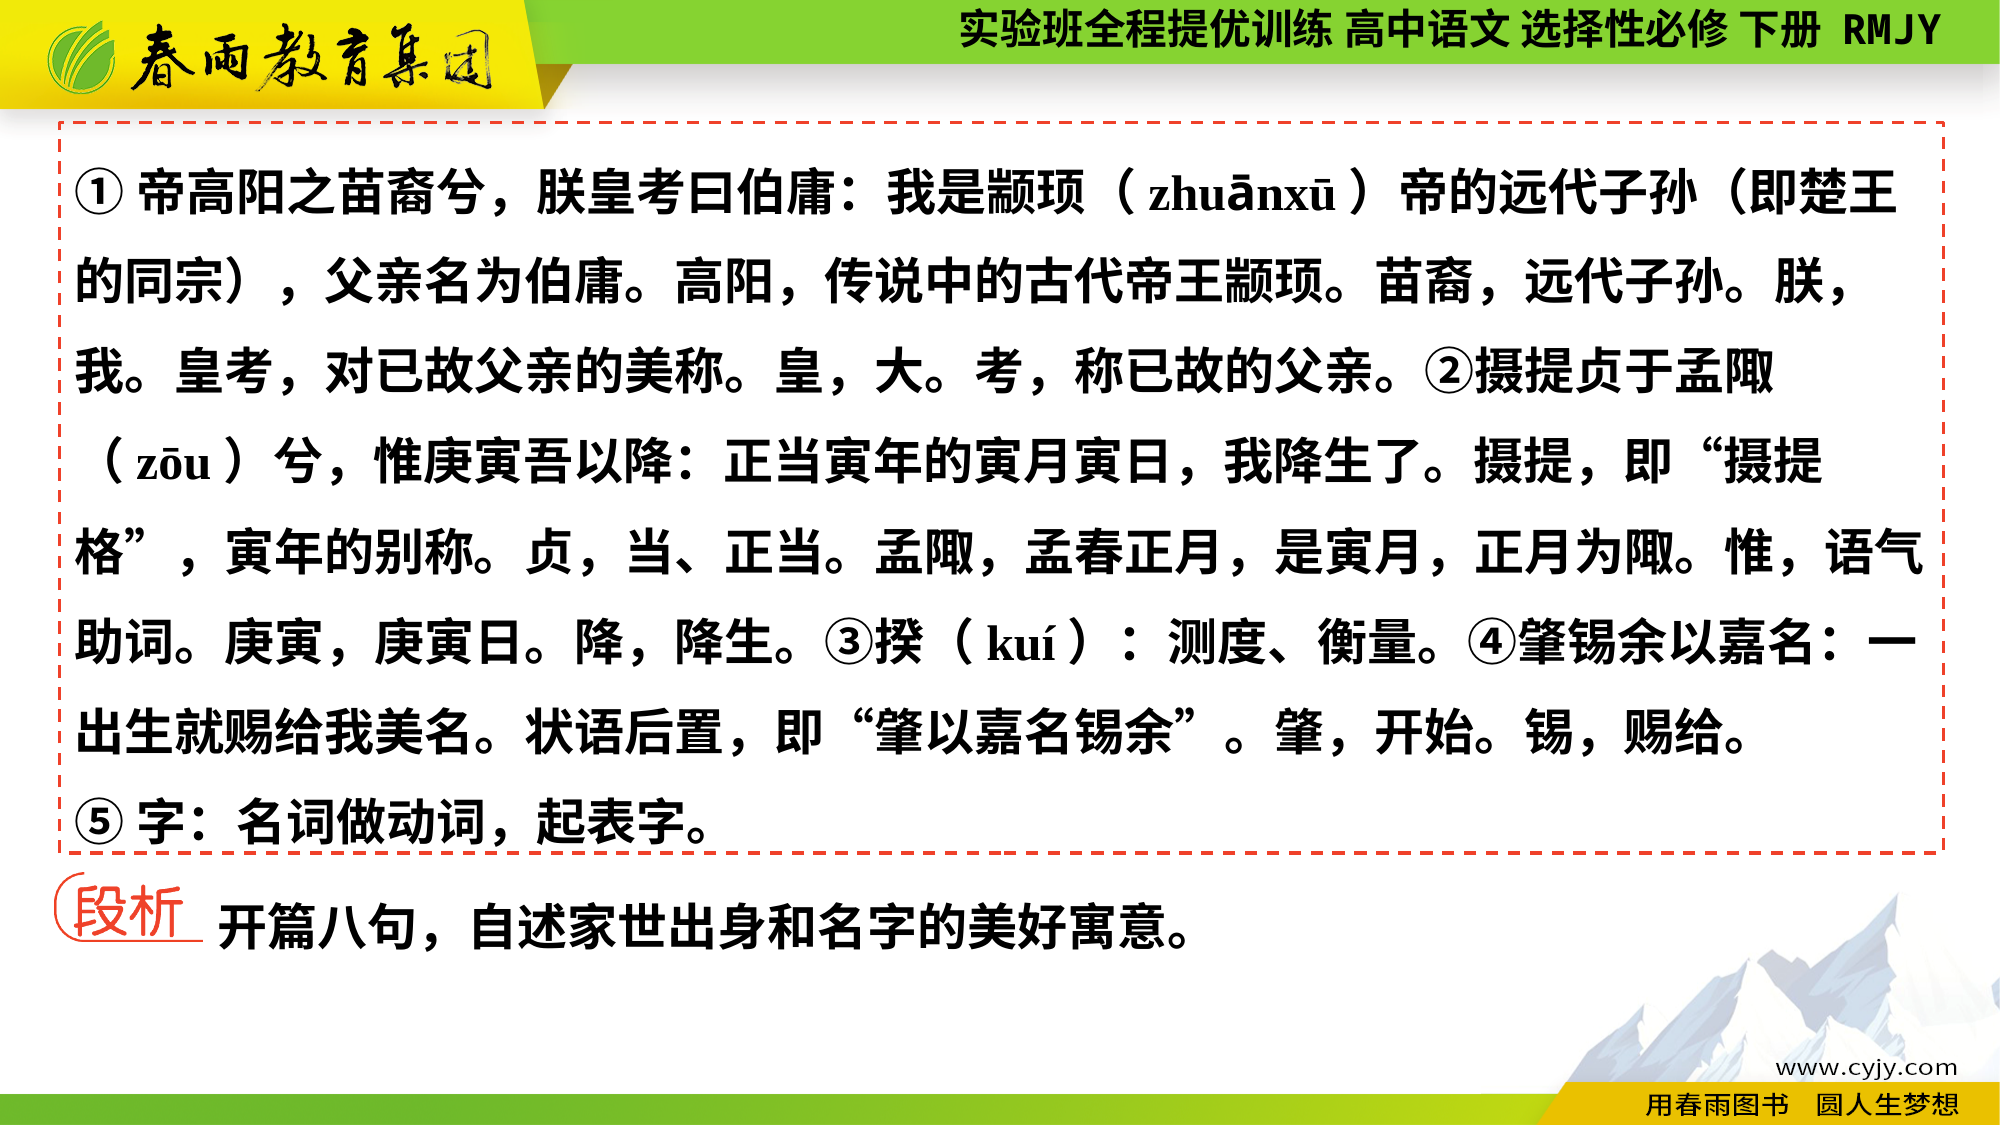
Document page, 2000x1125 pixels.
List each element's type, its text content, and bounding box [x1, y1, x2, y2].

text_box 开篇八句，自述家世出身和名字的美好寓意。 [202, 857, 1944, 963]
picture [0, 0, 2000, 1125]
list ①帝高阳之苗裔兮，朕皇考曰伯庸：我是颛顼（zhuānxū）帝的远代子孙（即楚王的同宗），父亲名为伯庸。高阳，传说中的古代帝王颛顼。苗裔，远代子孙。朕，我。皇考，对已故父亲的美称。皇，大。考，称已故的父亲。②摄提贞于孟陬（zōu）兮，惟庚寅吾以降：正当寅年的寅月寅日，我降生了。摄提，即“摄提格”，寅年的别称。贞，当、正当。孟陬，孟春正月，是寅月，正月为陬。惟，语气助词。庚寅，庚寅日。降，降生。③揆（kuí）：测度、衡量。④肇锡余以嘉名：一出生就赐给我美名。状语后置，即“肇以嘉名锡余”。肇，开始。锡，赐给。 ⑤字：名词做动词，起表字。 [59, 122, 1944, 854]
